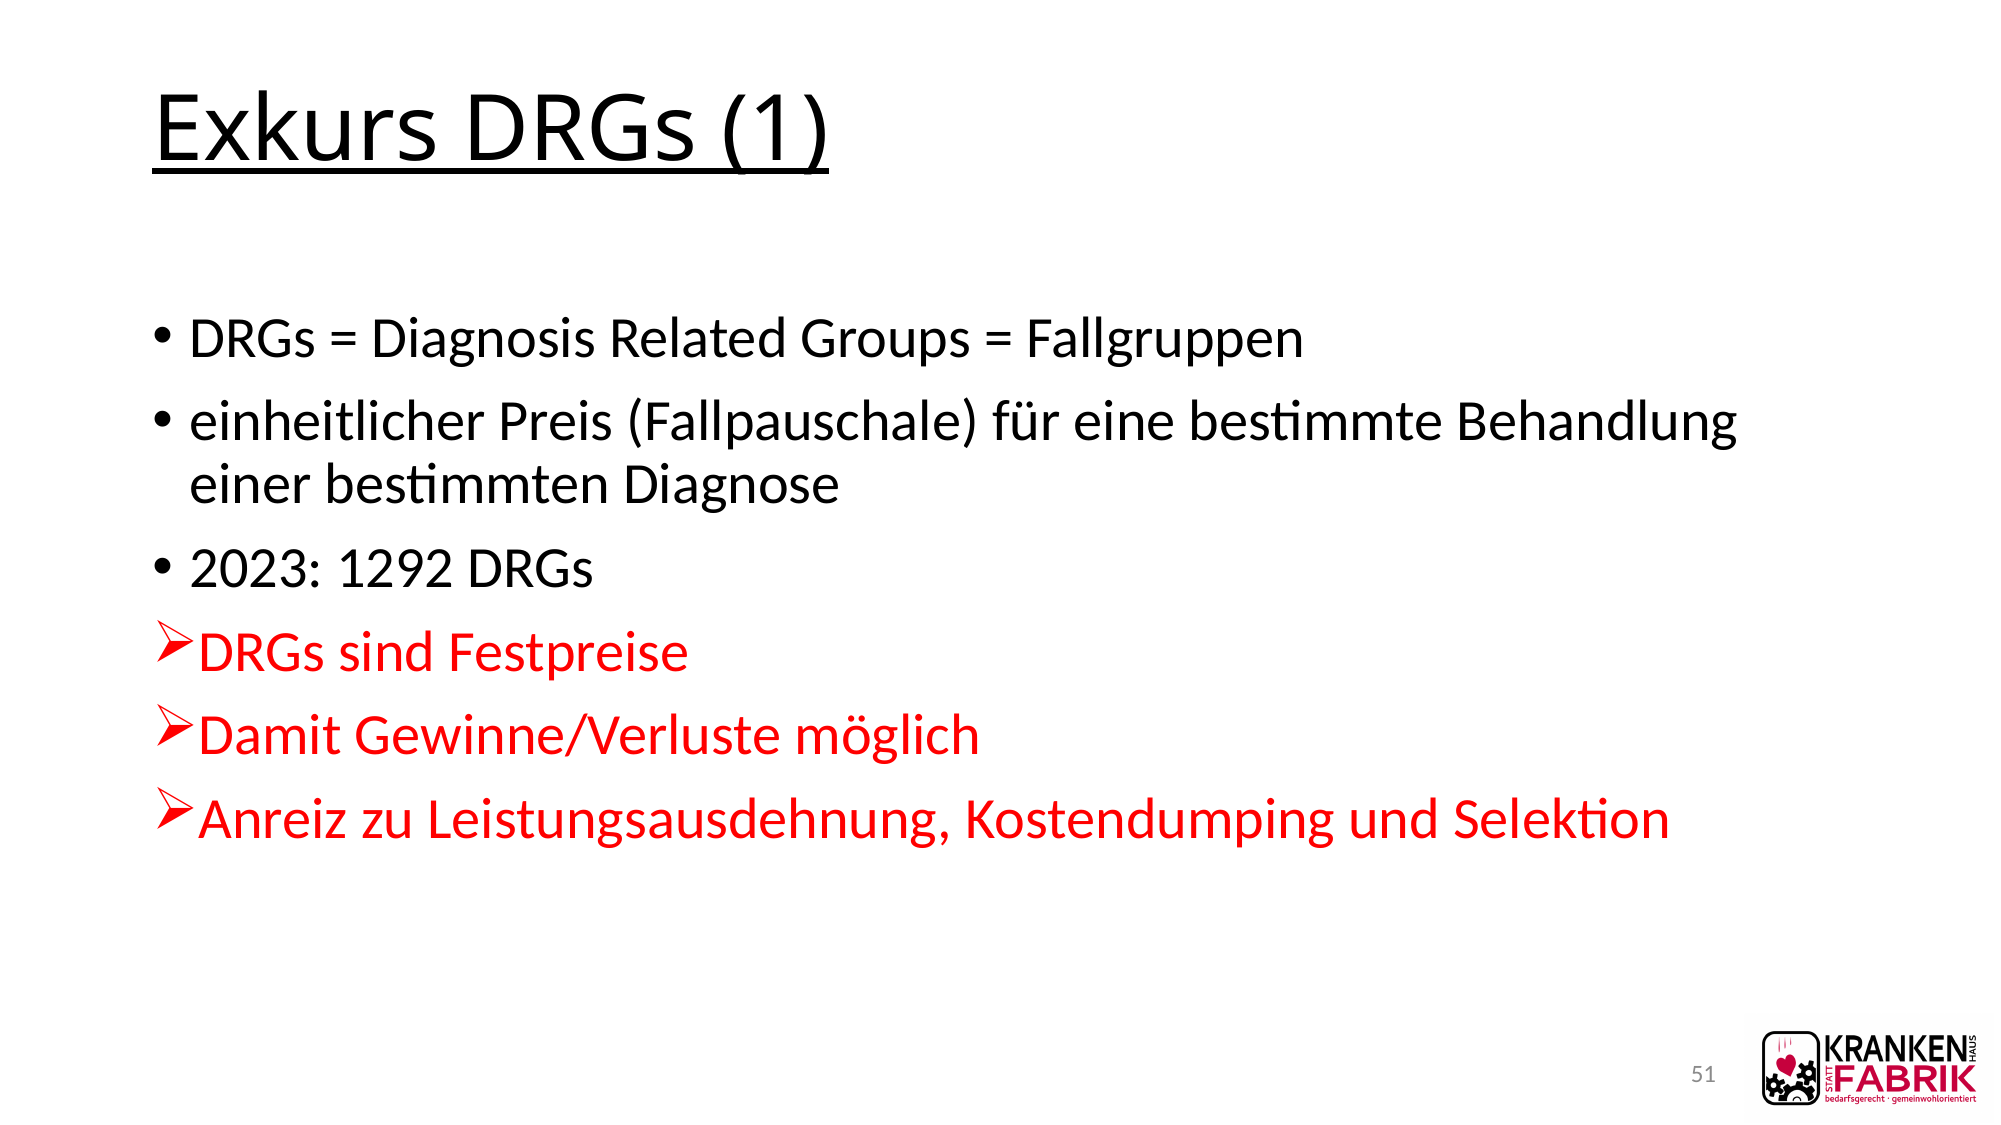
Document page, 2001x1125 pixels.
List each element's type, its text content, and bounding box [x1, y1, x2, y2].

picture [1744, 1013, 1994, 1123]
title Exkurs DRGs (1) [137, 22, 1863, 240]
list DRGs = Diagnosis Related Groups = Fallgruppen einheitlicher Preis (Fallpauschale) für eine bestimmte Behandlung einer bestimmten Diagnose 2023: 1292 DRGs DRGs sind Festpreise Damit Gewinne/Verluste möglich Anreiz zu Leistungsausdehnung, Kostendumping und Selektion [137, 299, 1863, 1014]
slide_number 51 [1281, 1042, 1731, 1103]
